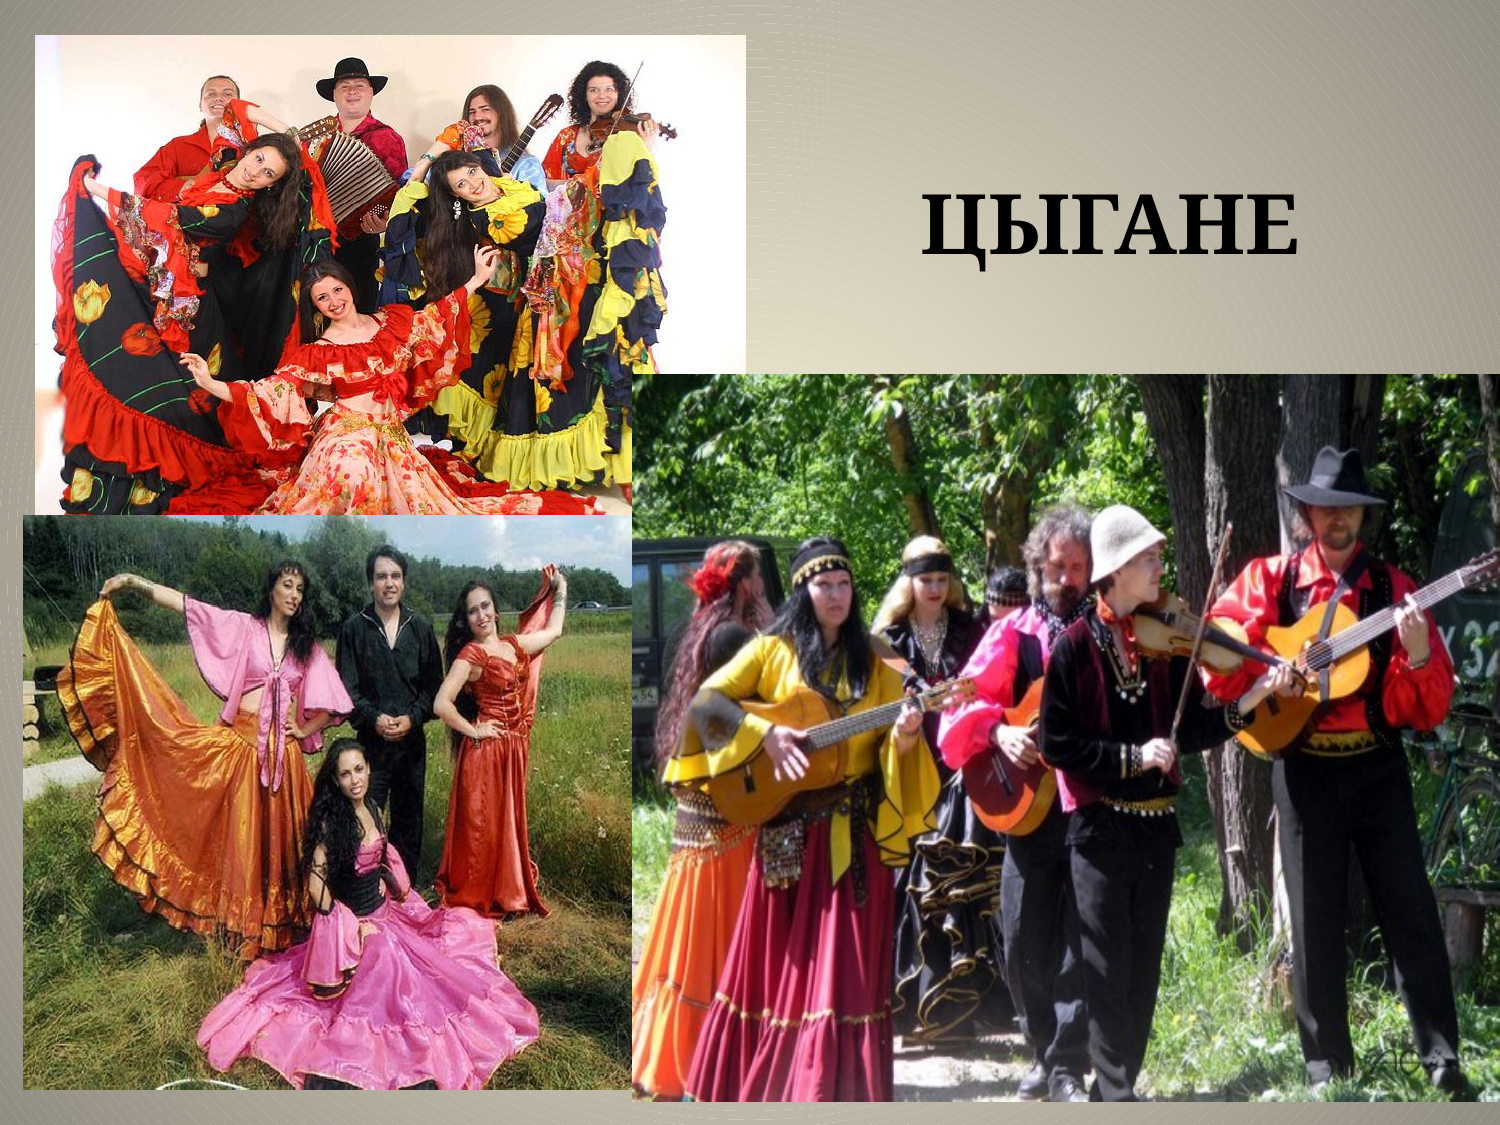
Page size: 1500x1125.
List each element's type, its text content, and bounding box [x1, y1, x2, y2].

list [34, 34, 746, 513]
title ЦЫГАНЕ [761, 45, 1442, 373]
picture [23, 374, 1500, 1102]
